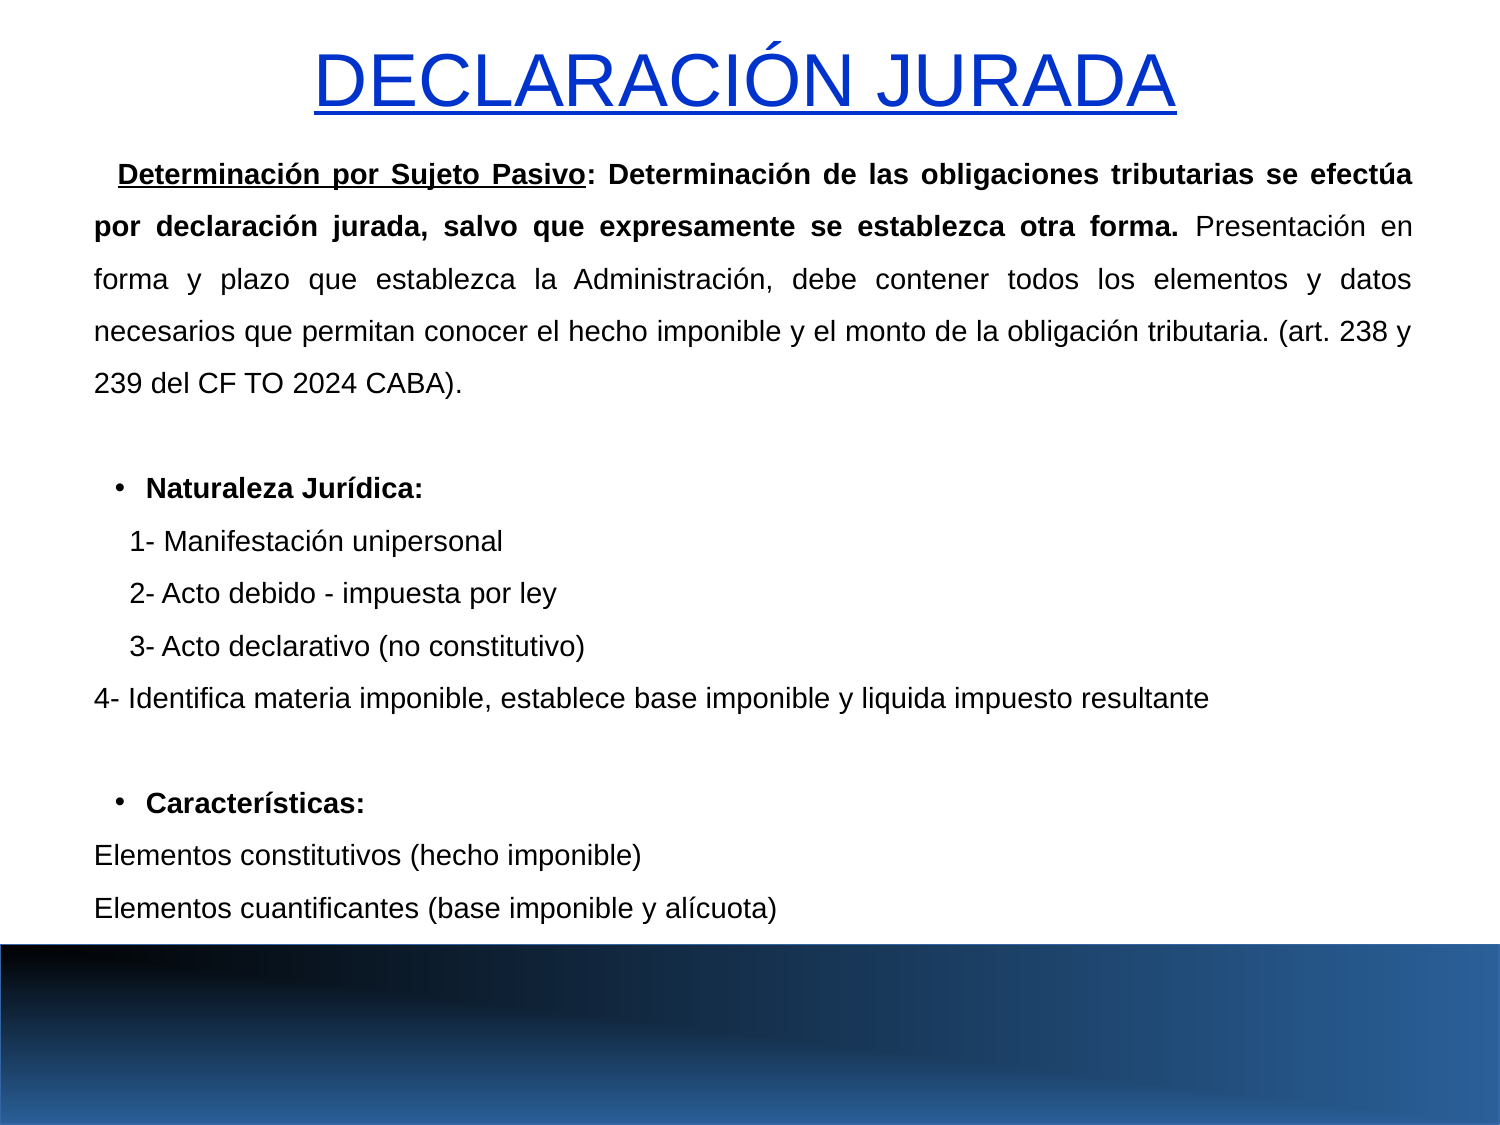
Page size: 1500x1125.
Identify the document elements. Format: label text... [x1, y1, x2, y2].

picture [0, 0, 1500, 944]
text_box DECLARACIÓN JURADA [70, 0, 1420, 166]
text_box [0, 944, 1500, 1125]
text_box Determinación por Sujeto Pasivo: Determinación de las obligaciones tributarias se efectúa por declaración jurada, salvo que expresamente se establezca otra forma. Presentación en forma y plazo que establezca la Administración, debe contener todos los elementos y datos necesarios que permitan conocer el hecho imponible y el monto de la obligación tributaria. (art. 238 y 239 del CF TO 2024 CABA). Naturaleza Jurídica: 1- Manifestación unipersonal 2- Acto debido - impuesta por ley 3- Acto declarativo (no constitutivo) 4- Identifica materia imponible, establece base imponible y liquida impuesto resultante Características: Elementos constitutivos (hecho imponible) Elementos cuantificantes (base imponible y alícuota) [79, 129, 1429, 862]
